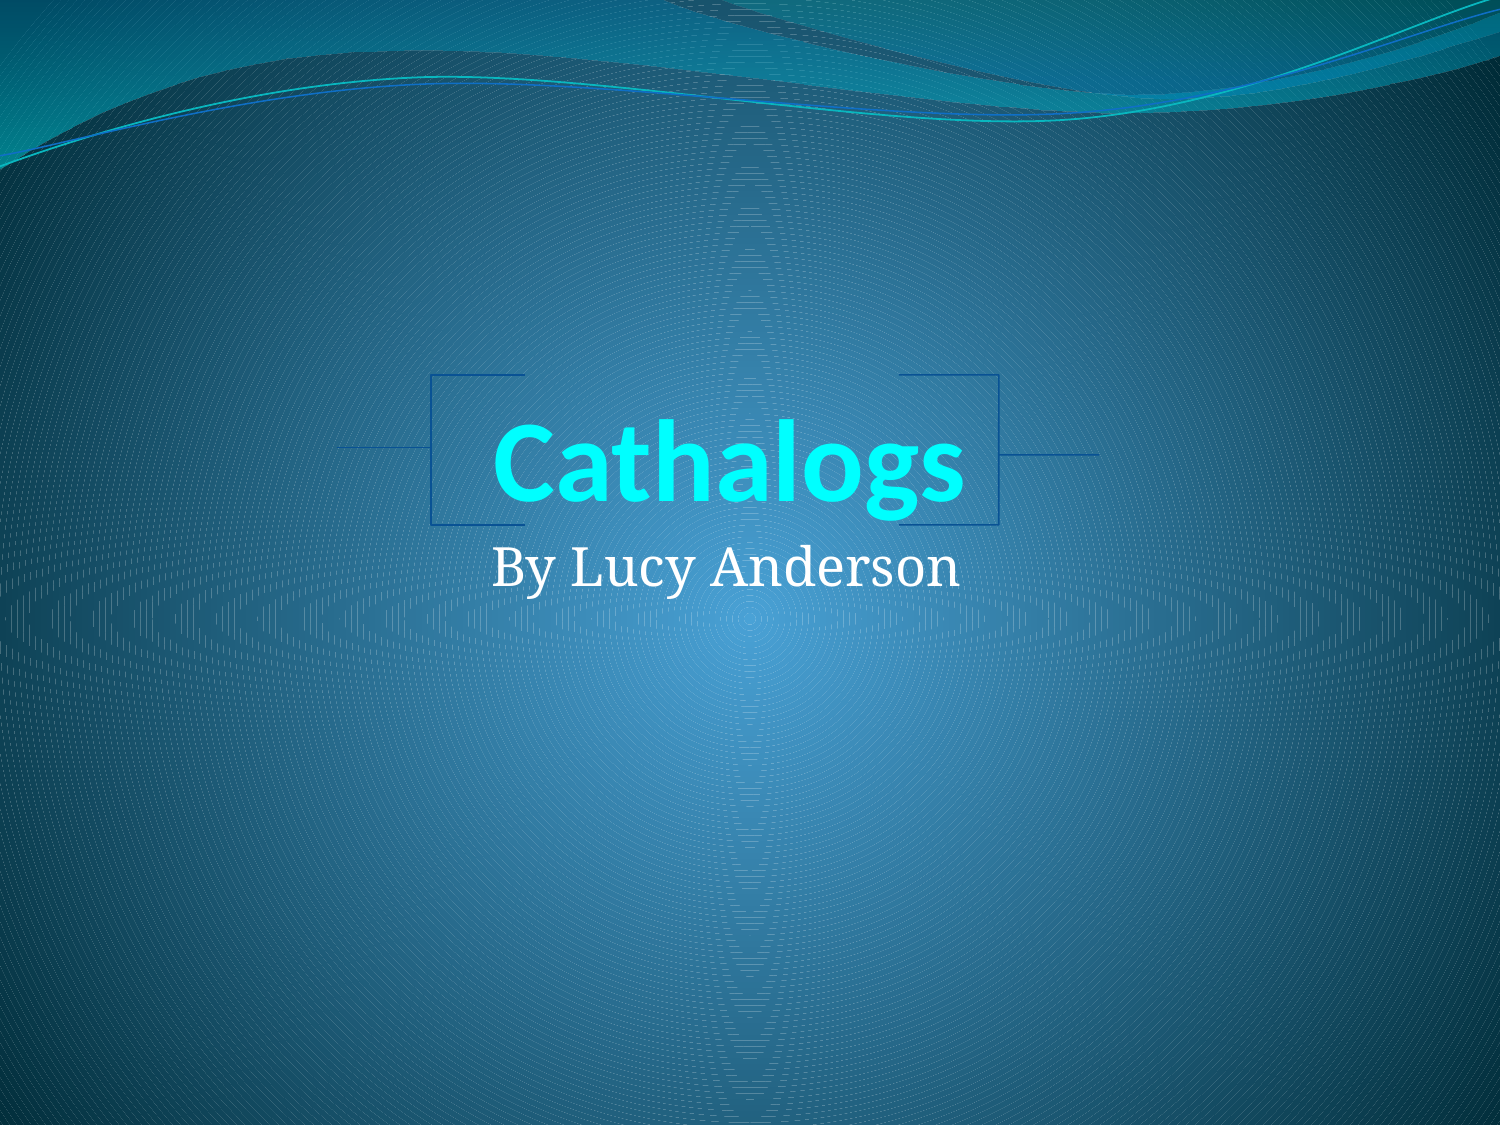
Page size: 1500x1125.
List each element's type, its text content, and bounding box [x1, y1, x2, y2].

title Cathalogs [87, 224, 1376, 525]
text_box [898, 374, 1100, 526]
subtitle By Lucy Anderson [87, 525, 1376, 813]
text_box [336, 374, 526, 526]
